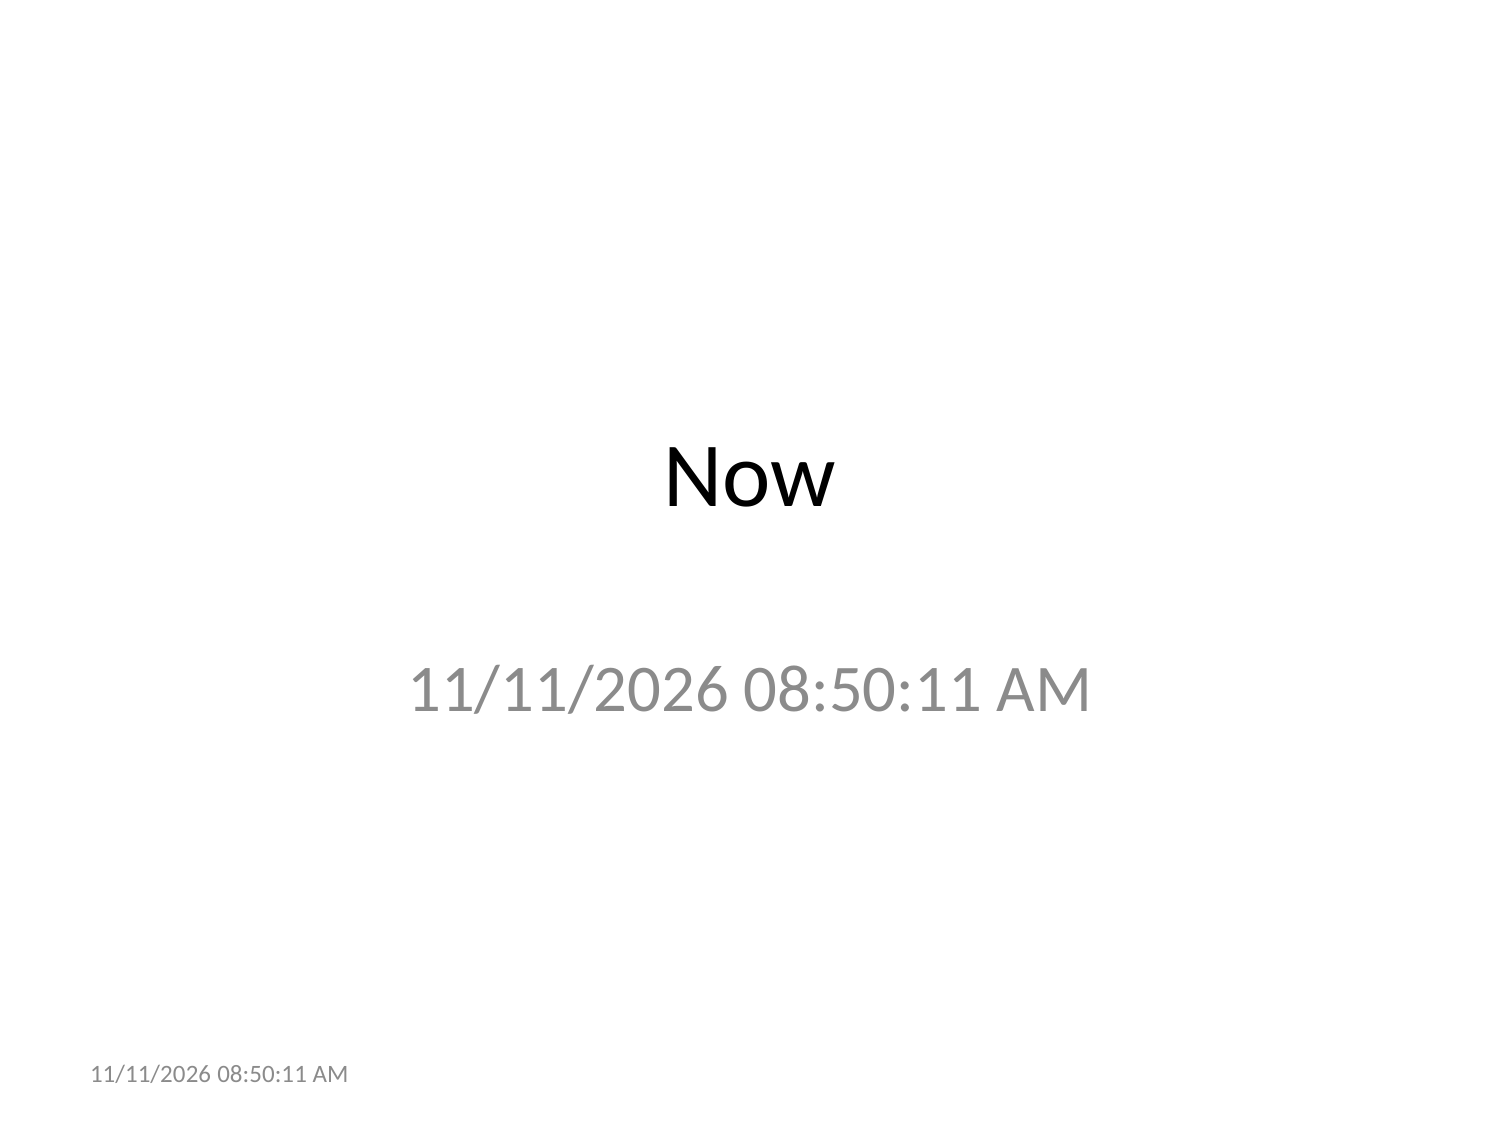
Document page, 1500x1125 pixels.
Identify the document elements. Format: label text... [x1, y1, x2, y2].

subtitle 2011-12-19 10:20:04 AM [225, 637, 1275, 925]
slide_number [75, 1042, 425, 1103]
title Now [112, 349, 1388, 591]
